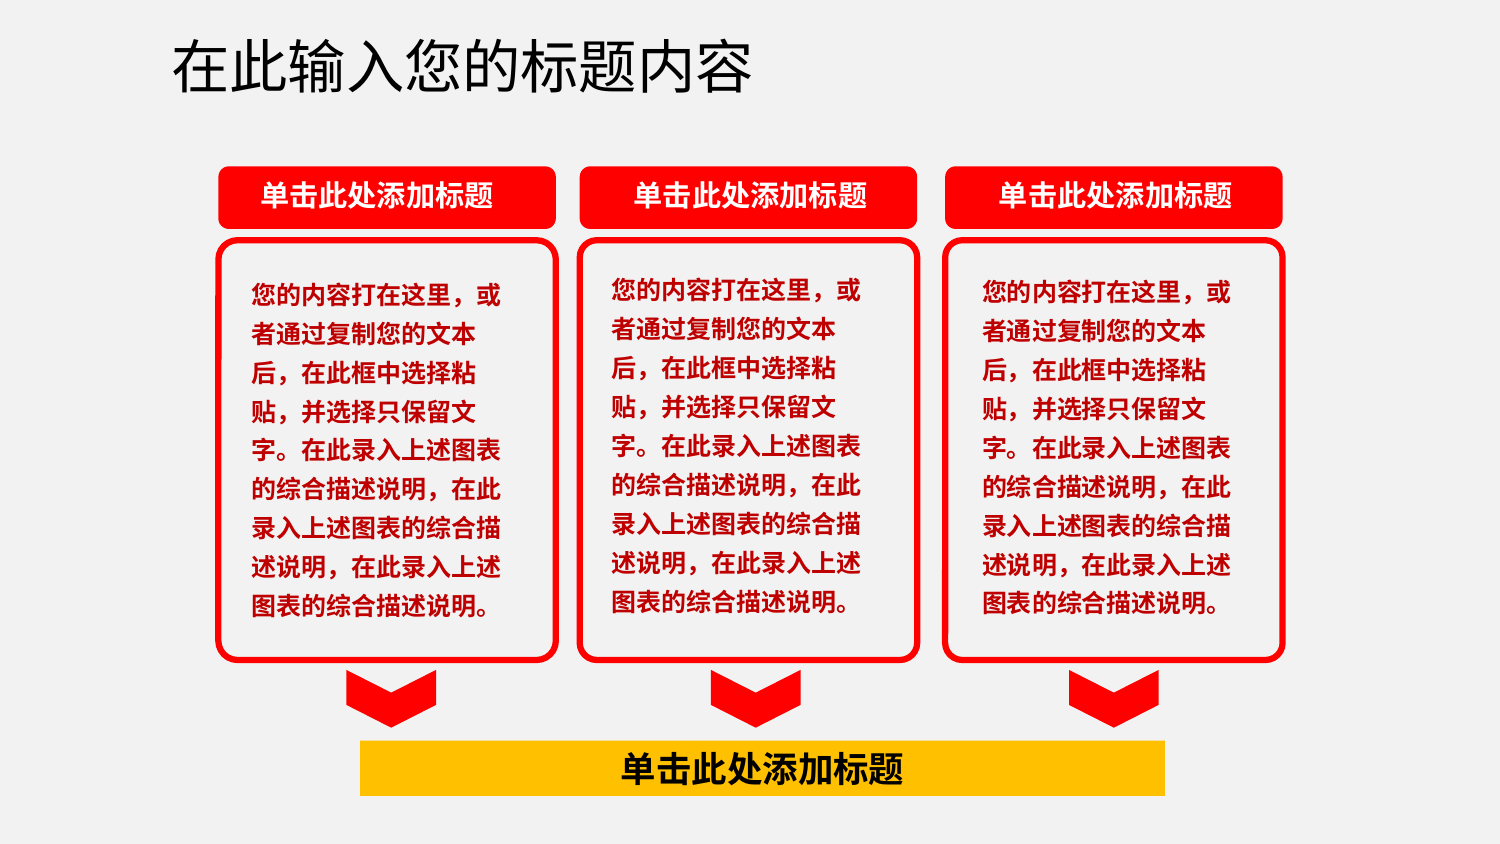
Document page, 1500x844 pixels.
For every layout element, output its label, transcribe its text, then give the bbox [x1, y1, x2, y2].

text_box 单击此处添加标题 [964, 171, 1268, 219]
text_box [579, 166, 918, 229]
text_box 您的内容打在这里，或者通过复制您的文本后，在此框中选择粘贴，并选择只保留文字。在此录入上述图表的综合描述说明，在此录入上述图表的综合描述说明，在此录入上述图表的综合描述说明。 [598, 259, 893, 623]
text_box 单击此处添加标题 [360, 740, 1165, 796]
text_box [218, 166, 556, 229]
text_box 单击此处添加标题 [225, 171, 529, 219]
text_box [346, 669, 437, 728]
text_box [945, 240, 1283, 661]
text_box 您的内容打在这里，或者通过复制您的文本后，在此框中选择粘贴，并选择只保留文字。在此录入上述图表的综合描述说明，在此录入上述图表的综合描述说明，在此录入上述图表的综合描述说明。 [238, 263, 530, 627]
text_box [218, 240, 556, 661]
text_box [579, 240, 918, 661]
text_box 单击此处添加标题 [598, 171, 902, 219]
text_box [710, 669, 801, 728]
text_box [1069, 669, 1159, 728]
text_box 您的内容打在这里，或者通过复制您的文本后，在此框中选择粘贴，并选择只保留文字。在此录入上述图表的综合描述说明，在此录入上述图表的综合描述说明，在此录入上述图表的综合描述说明。 [969, 261, 1263, 625]
text_box 在此输入您的标题内容 [156, 22, 793, 108]
text_box [221, 752, 1286, 844]
text_box [945, 166, 1283, 229]
